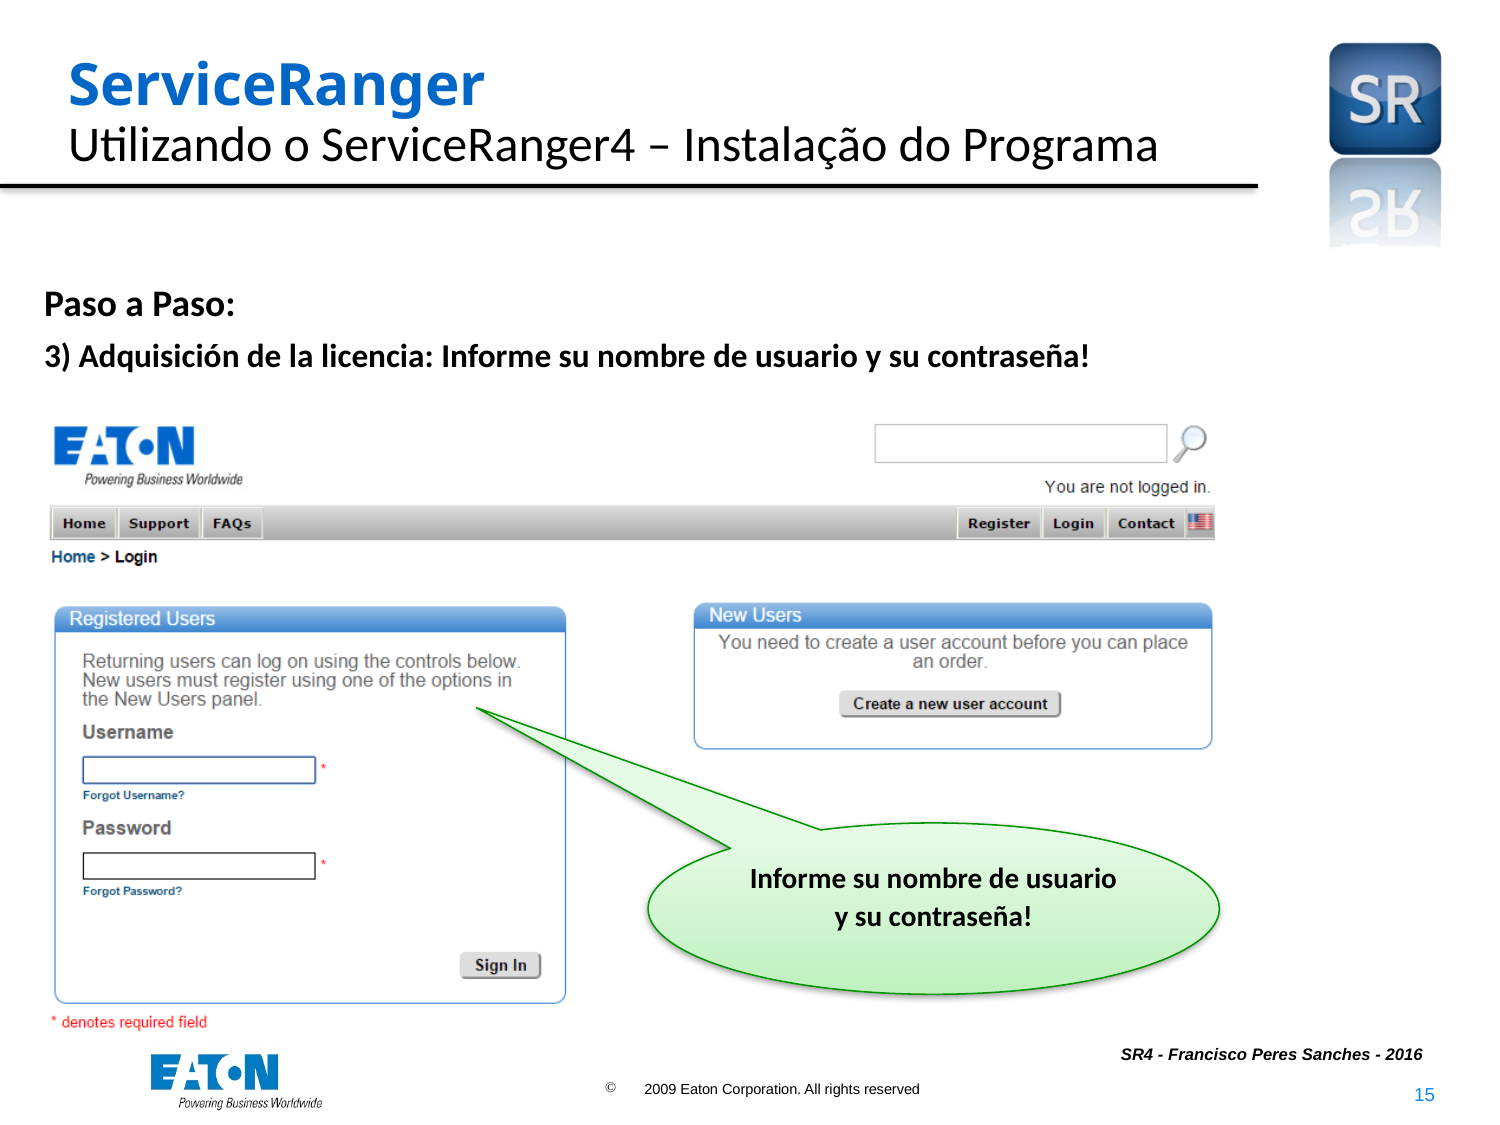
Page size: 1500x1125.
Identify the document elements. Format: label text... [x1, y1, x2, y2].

picture [38, 417, 1249, 1118]
text_box Paso a Paso: 3) Adquisición de la licencia: Informe su nombre de usuario y su contraseña! [29, 267, 1447, 446]
title ServiceRanger Utilizando o ServiceRanger4 – Instalação do Programa [53, 0, 1354, 180]
